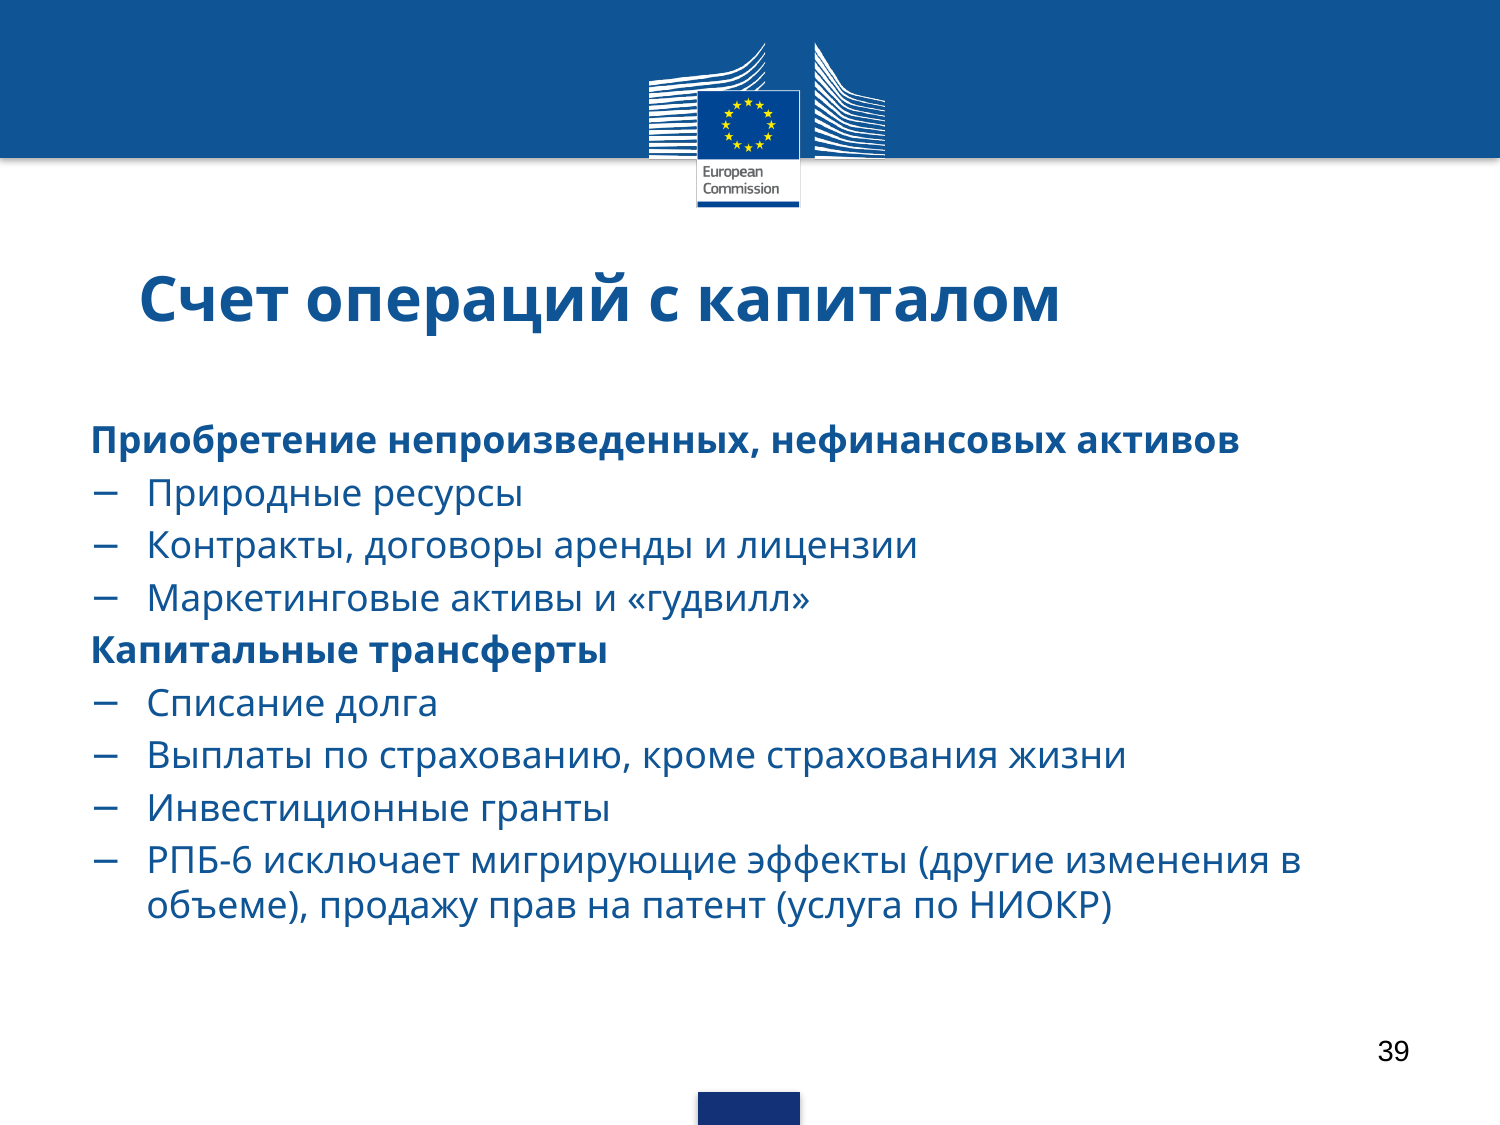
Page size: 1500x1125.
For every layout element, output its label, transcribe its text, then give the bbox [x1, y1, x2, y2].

slide_number 39 [1074, 1024, 1425, 1103]
list Приобретение непроизведенных, нефинансовых активов Природные ресурсы Контракты, договоры аренды и лицензии Маркетинговые активы и «гудвилл» Капитальные трансферты Списание долга Выплаты по страхованию, кроме страхования жизни Инвестиционные гранты РПБ-6 исключает мигрирующие эффекты (другие изменения в объеме), продажу прав на патент (услуга по НИОКР) [75, 408, 1425, 988]
title Счет операций с капиталом [64, 219, 1415, 374]
picture [649, 42, 885, 208]
